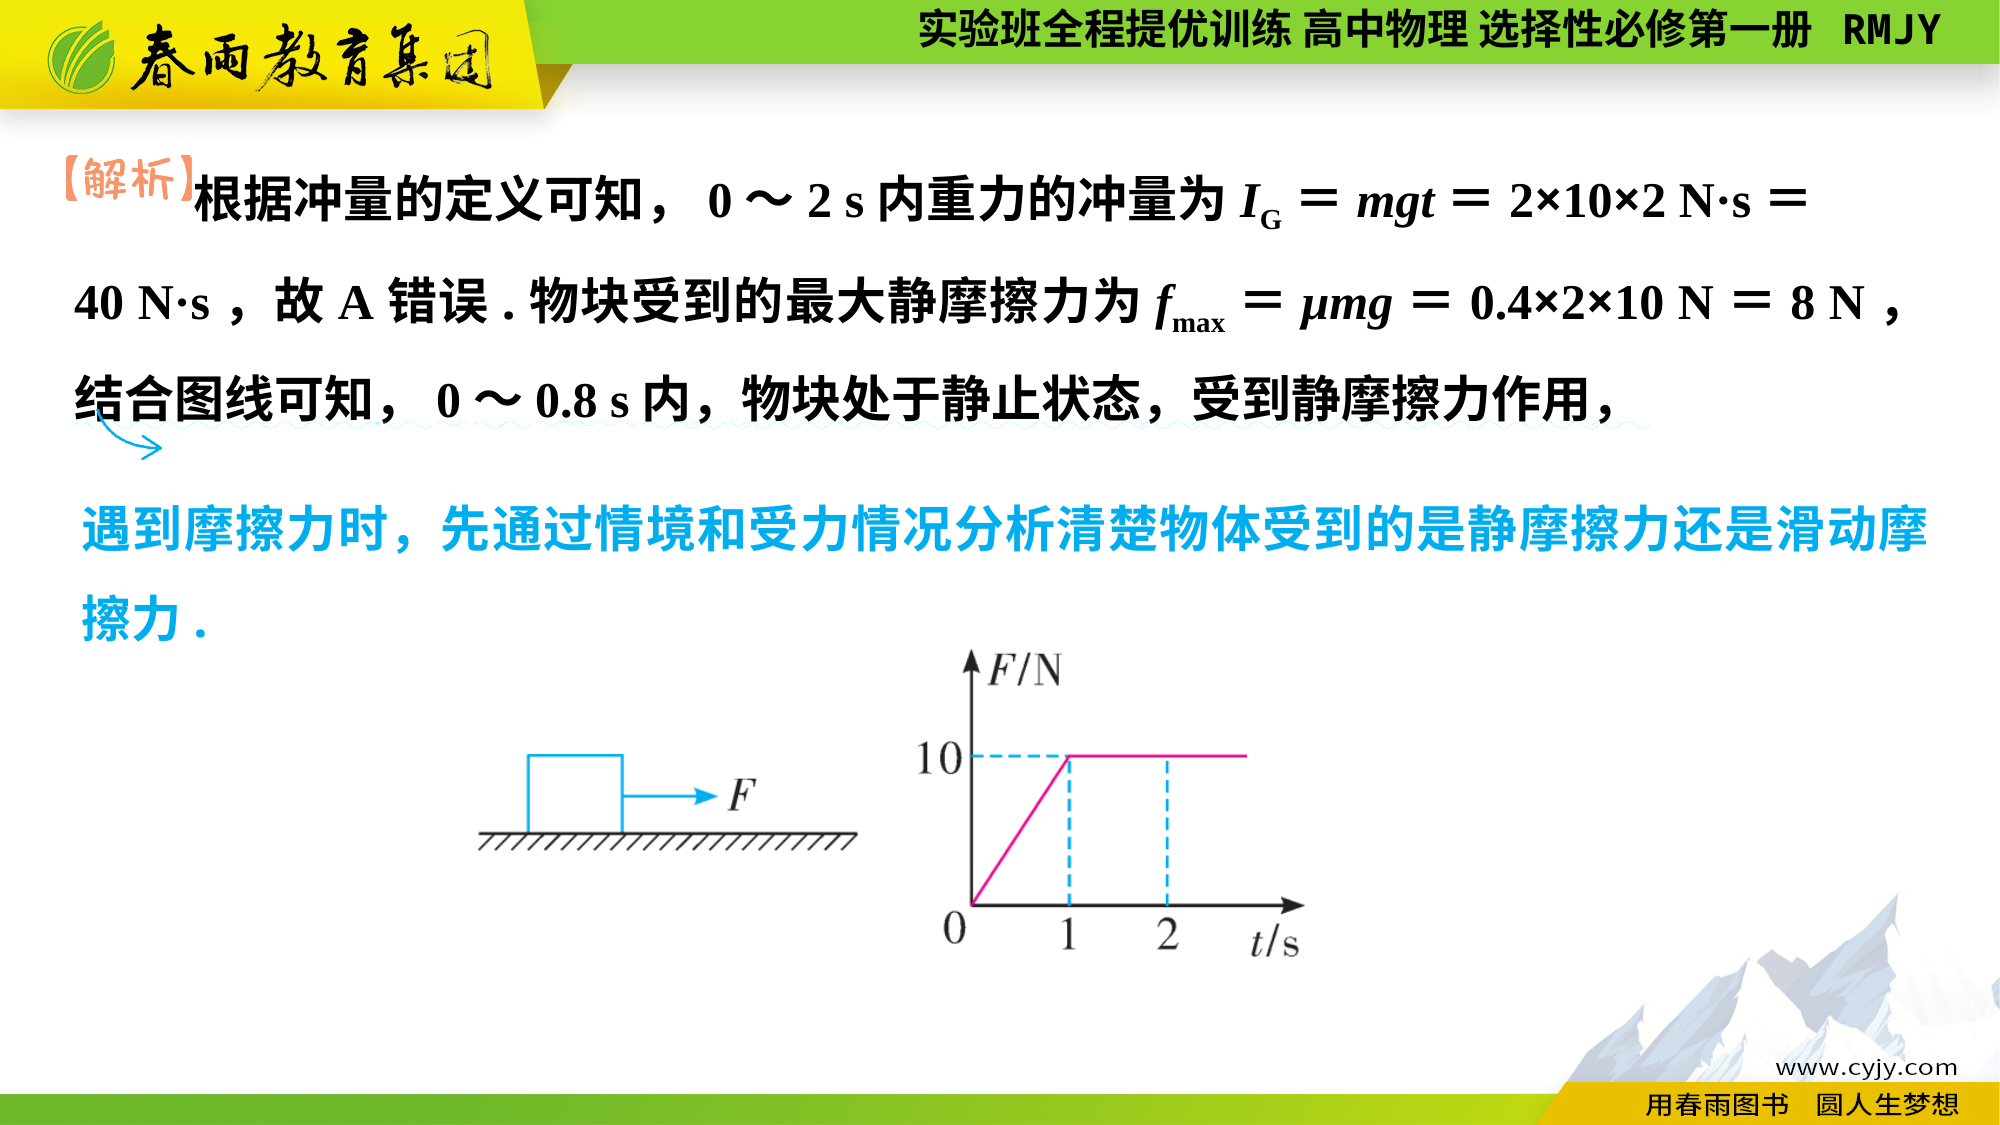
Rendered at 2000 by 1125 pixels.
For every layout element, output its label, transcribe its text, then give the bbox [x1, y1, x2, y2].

list 根据冲量的定义可知，0～2 s内重力的冲量为IG＝mgt＝2×10×2 N·s＝ 40 N·s，故A错误.物块受到的最大静摩擦力为fmax＝μmg＝0.4×2×10 N＝8 N，结合图线可知，0～0.8 s内，物块处于静止状态，受到静摩擦力作用， [59, 125, 1944, 413]
text_box 遇到摩擦力时，先通过情境和受力情况分析清楚物体受到的是静摩擦力还是滑动摩擦力. [66, 460, 1944, 655]
picture [0, 0, 2000, 1125]
